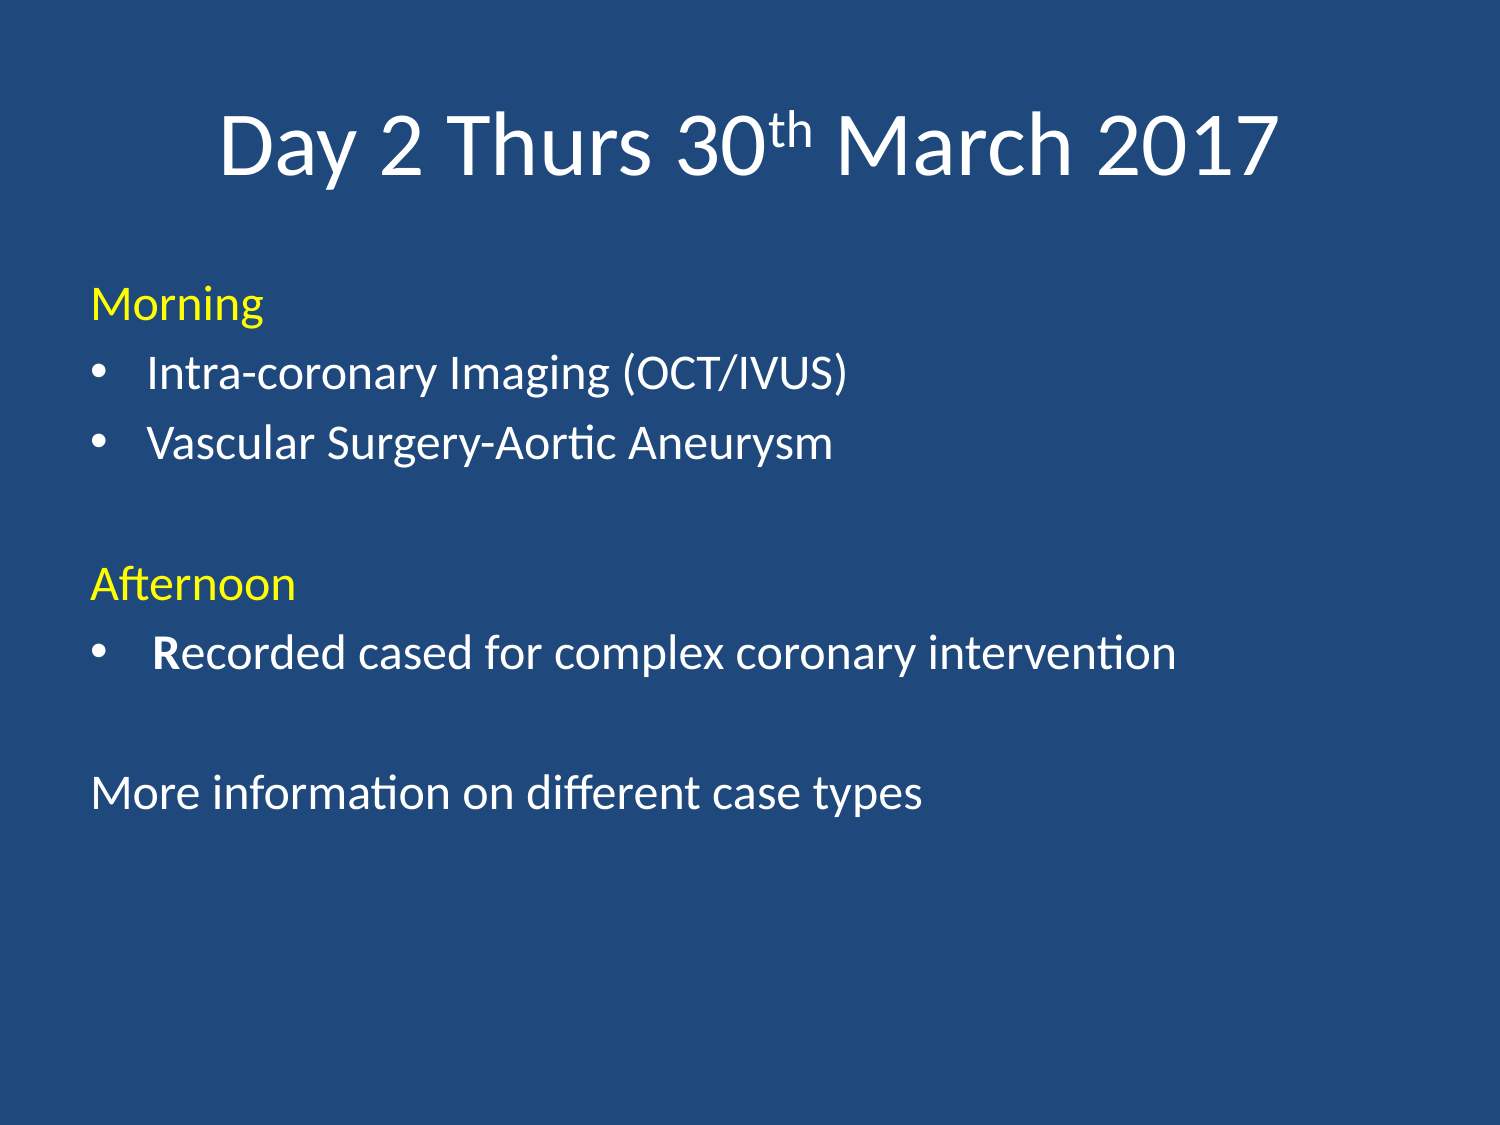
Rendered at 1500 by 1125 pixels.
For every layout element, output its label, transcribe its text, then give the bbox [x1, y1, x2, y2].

list Morning Intra-coronary Imaging (OCT/IVUS) Vascular Surgery-Aortic Aneurysm Afternoon Recorded cased for complex coronary intervention More information on different case types [75, 262, 1425, 1005]
title Day 2 Thurs 30th March 2017 [75, 45, 1425, 233]
